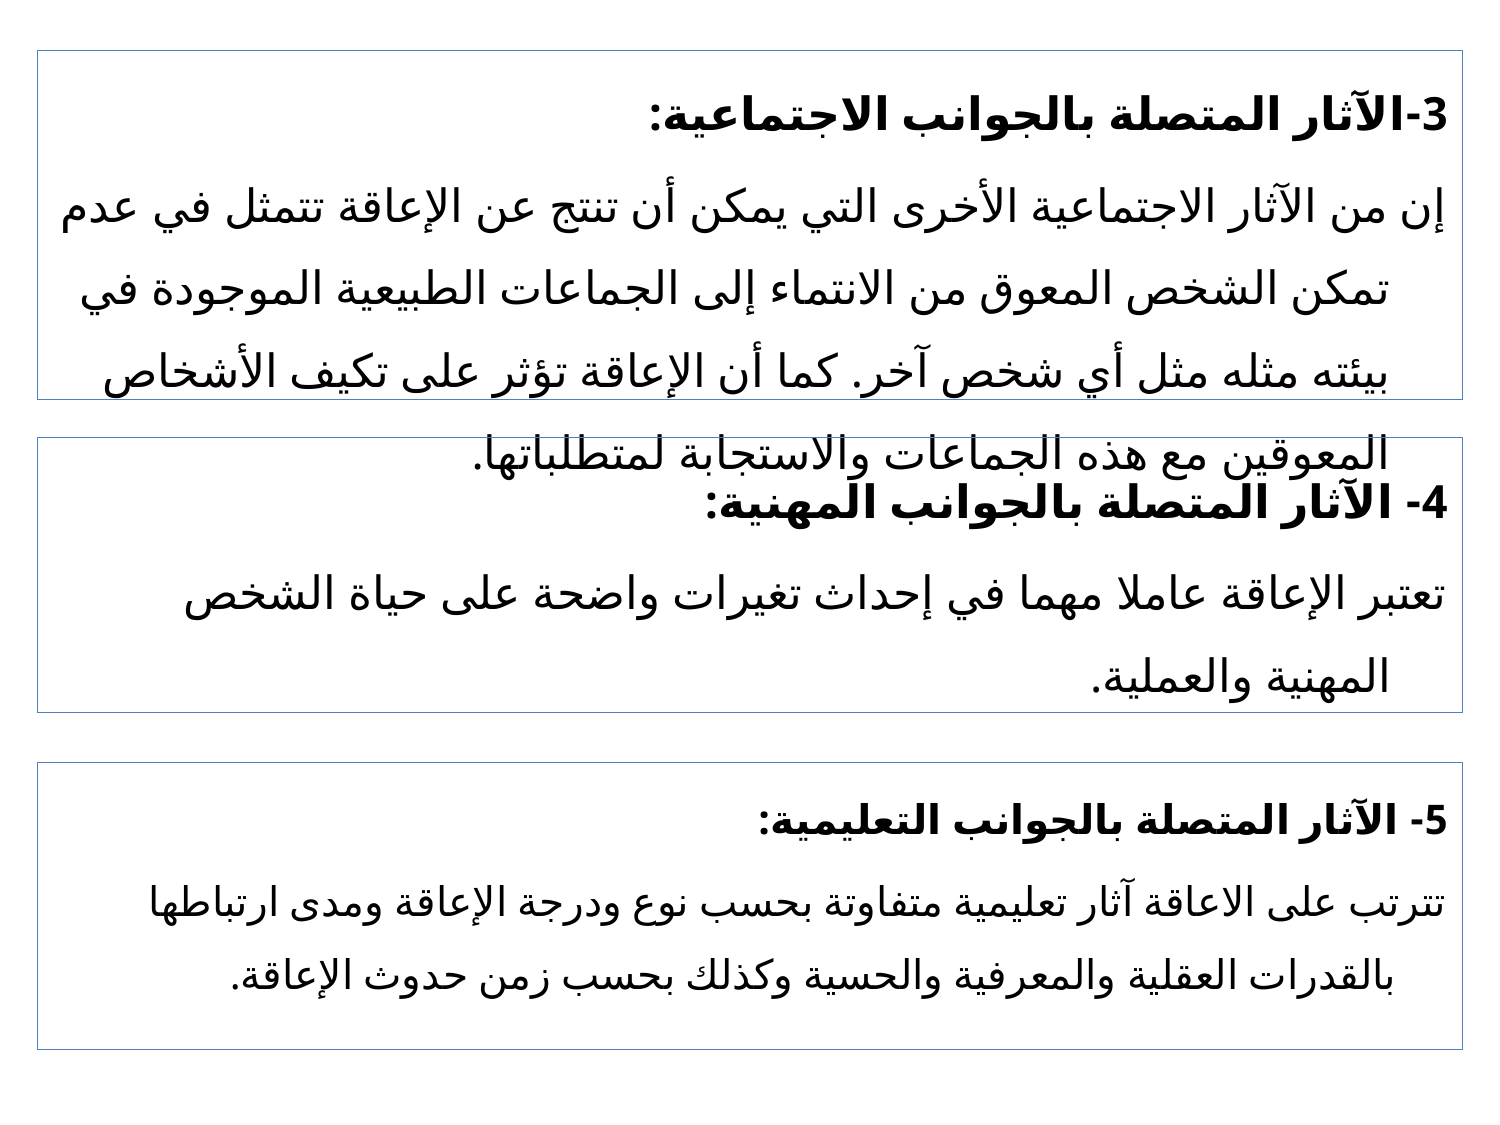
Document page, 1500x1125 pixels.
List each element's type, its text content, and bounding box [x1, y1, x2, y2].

text_box 5- الآثار المتصلة بالجوانب التعليمية: تترتب على الاعاقة آثار تعليمية متفاوتة بحسب نوع ودرجة الإعاقة ومدى ارتباطها بالقدرات العقلية والمعرفية والحسية وكذلك بحسب زمن حدوث الإعاقة. [37, 762, 1463, 1050]
text_box 4- الآثار المتصلة بالجوانب المهنية: تعتبر الإعاقة عاملا مهما في إحداث تغيرات واضحة على حياة الشخص المهنية والعملية. [37, 437, 1463, 713]
text_box 3-الآثار المتصلة بالجوانب الاجتماعية: إن من الآثار الاجتماعية الأخرى التي يمكن أن تنتج عن الإعاقة تتمثل في عدم تمكن الشخص المعوق من الانتماء إلى الجماعات الطبيعية الموجودة في بيئته مثله مثل أي شخص آخر. كما أن الإعاقة تؤثر على تكيف الأشخاص المعوقين مع هذه الجماعات والاستجابة لمتطلباتها. [37, 50, 1463, 400]
